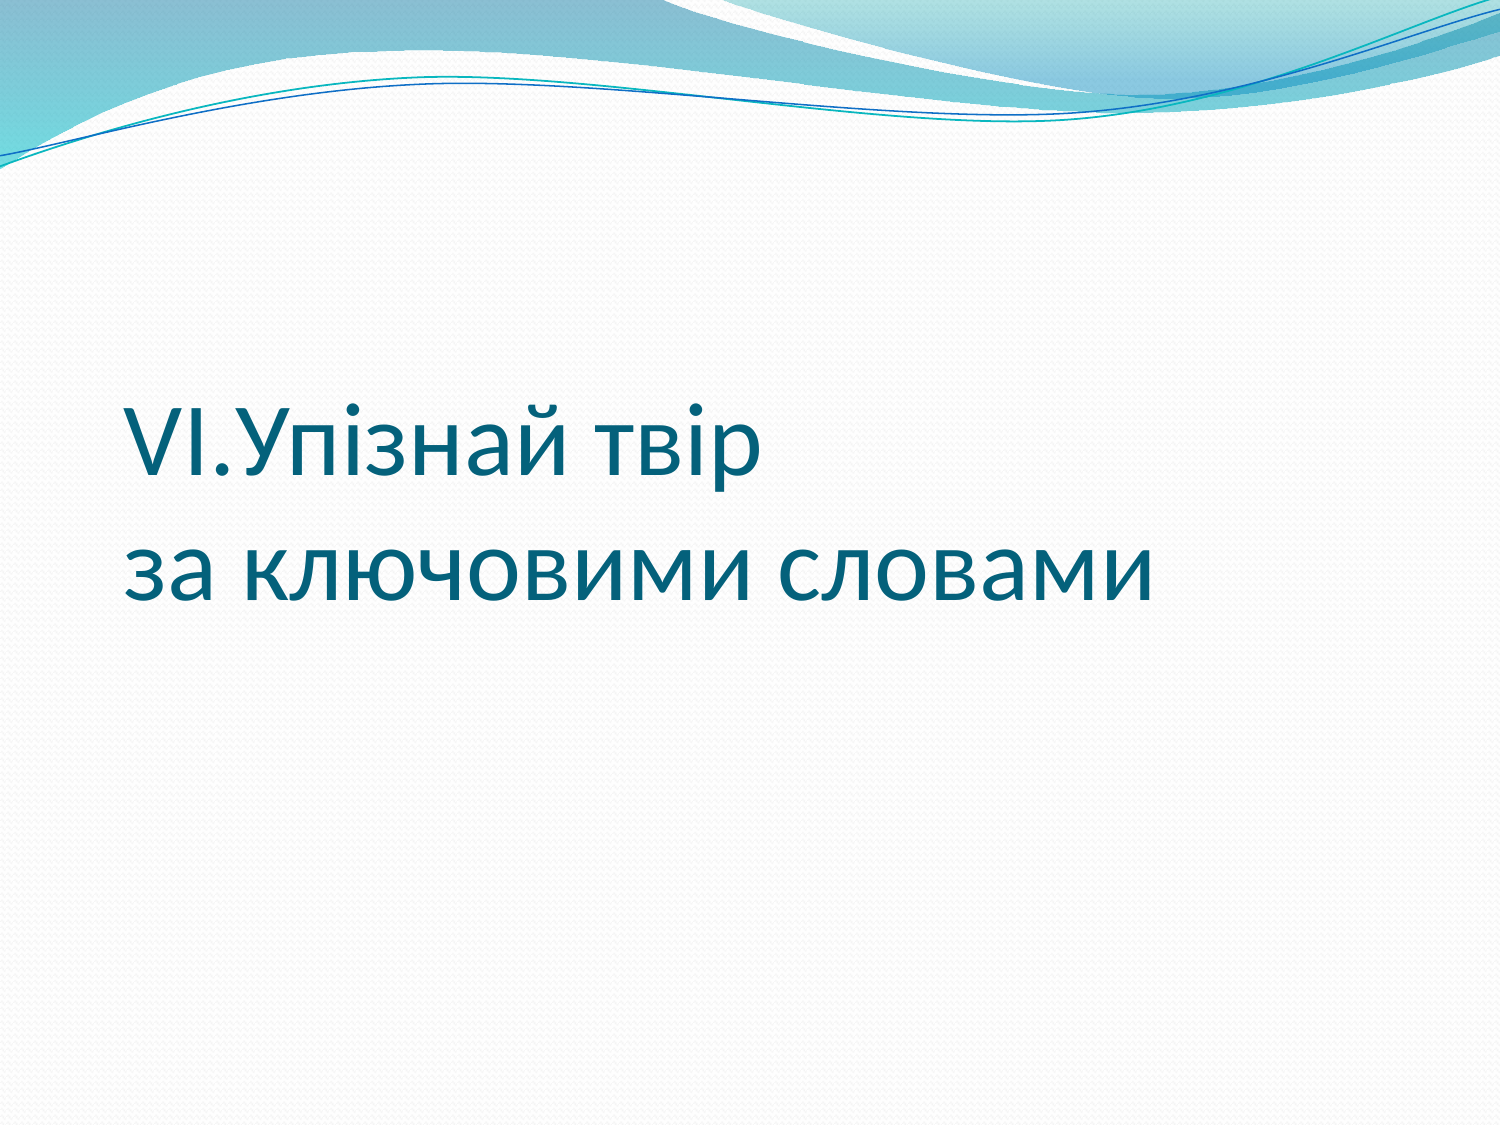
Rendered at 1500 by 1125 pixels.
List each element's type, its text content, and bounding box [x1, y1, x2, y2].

title VI.Упізнай твір за ключовими словами [123, 78, 1425, 622]
